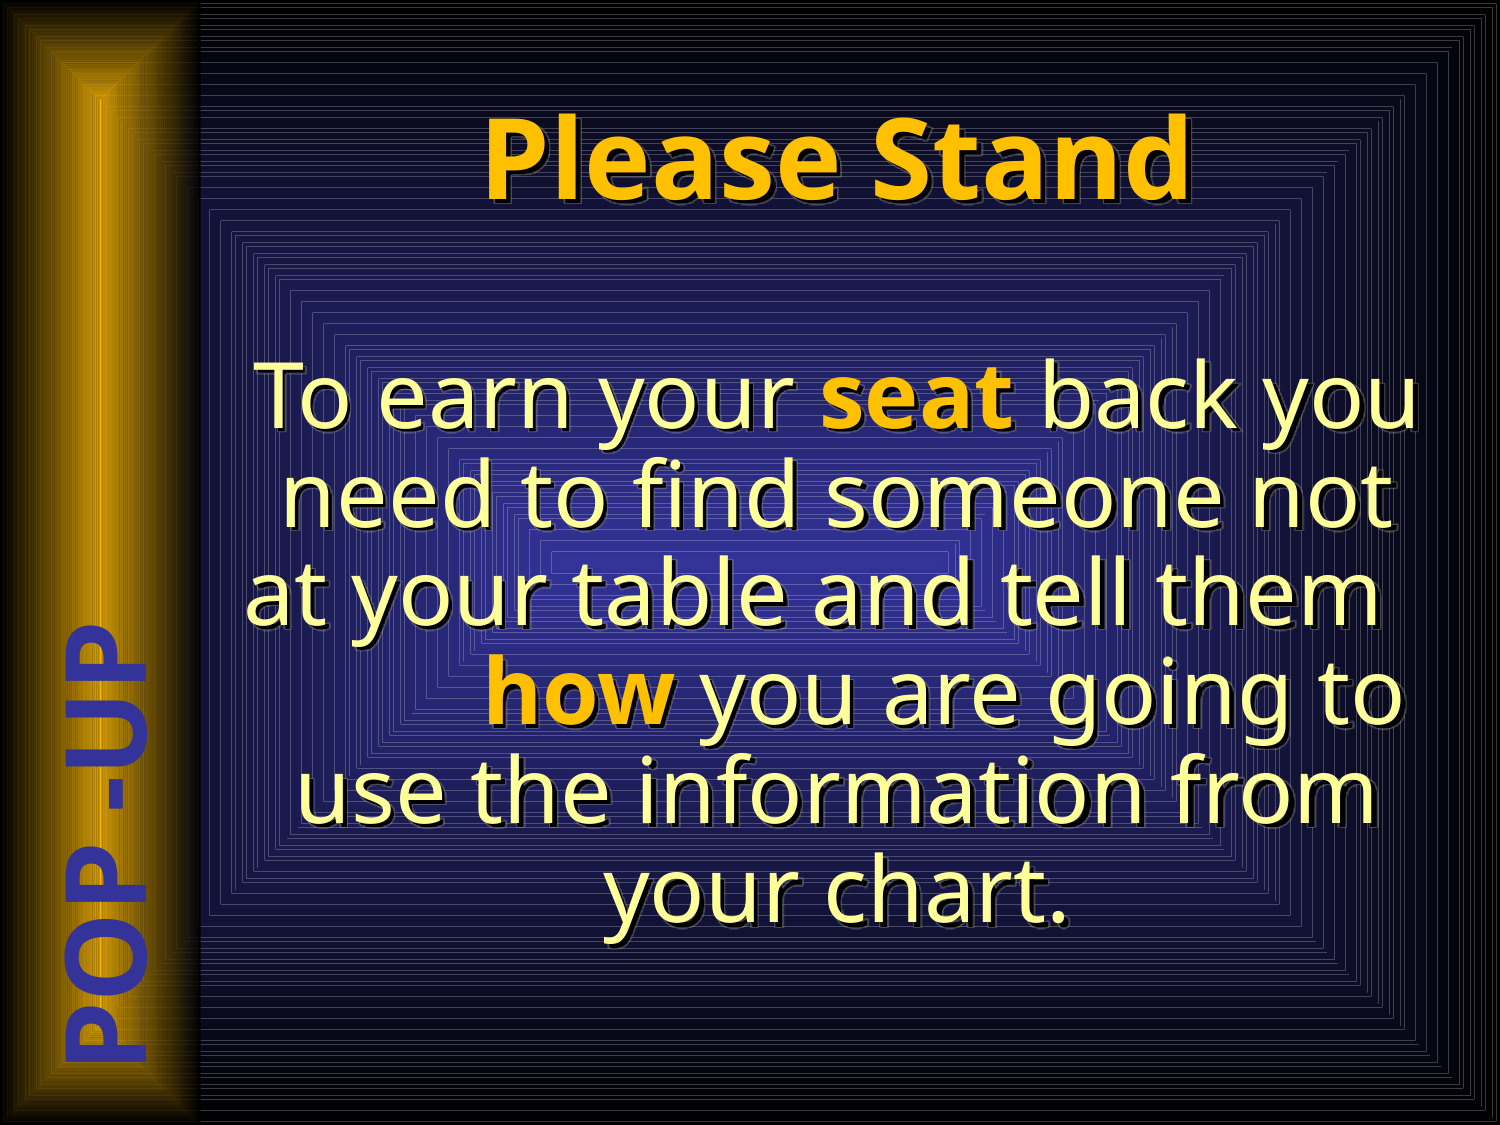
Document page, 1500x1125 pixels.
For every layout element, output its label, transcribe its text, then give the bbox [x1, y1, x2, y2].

list Please Stand To earn your seat back you need to find someone not at your table and tell them how you are going to use the information from your chart. [224, 94, 1451, 1038]
text_box POP -UP [26, 0, 177, 1088]
